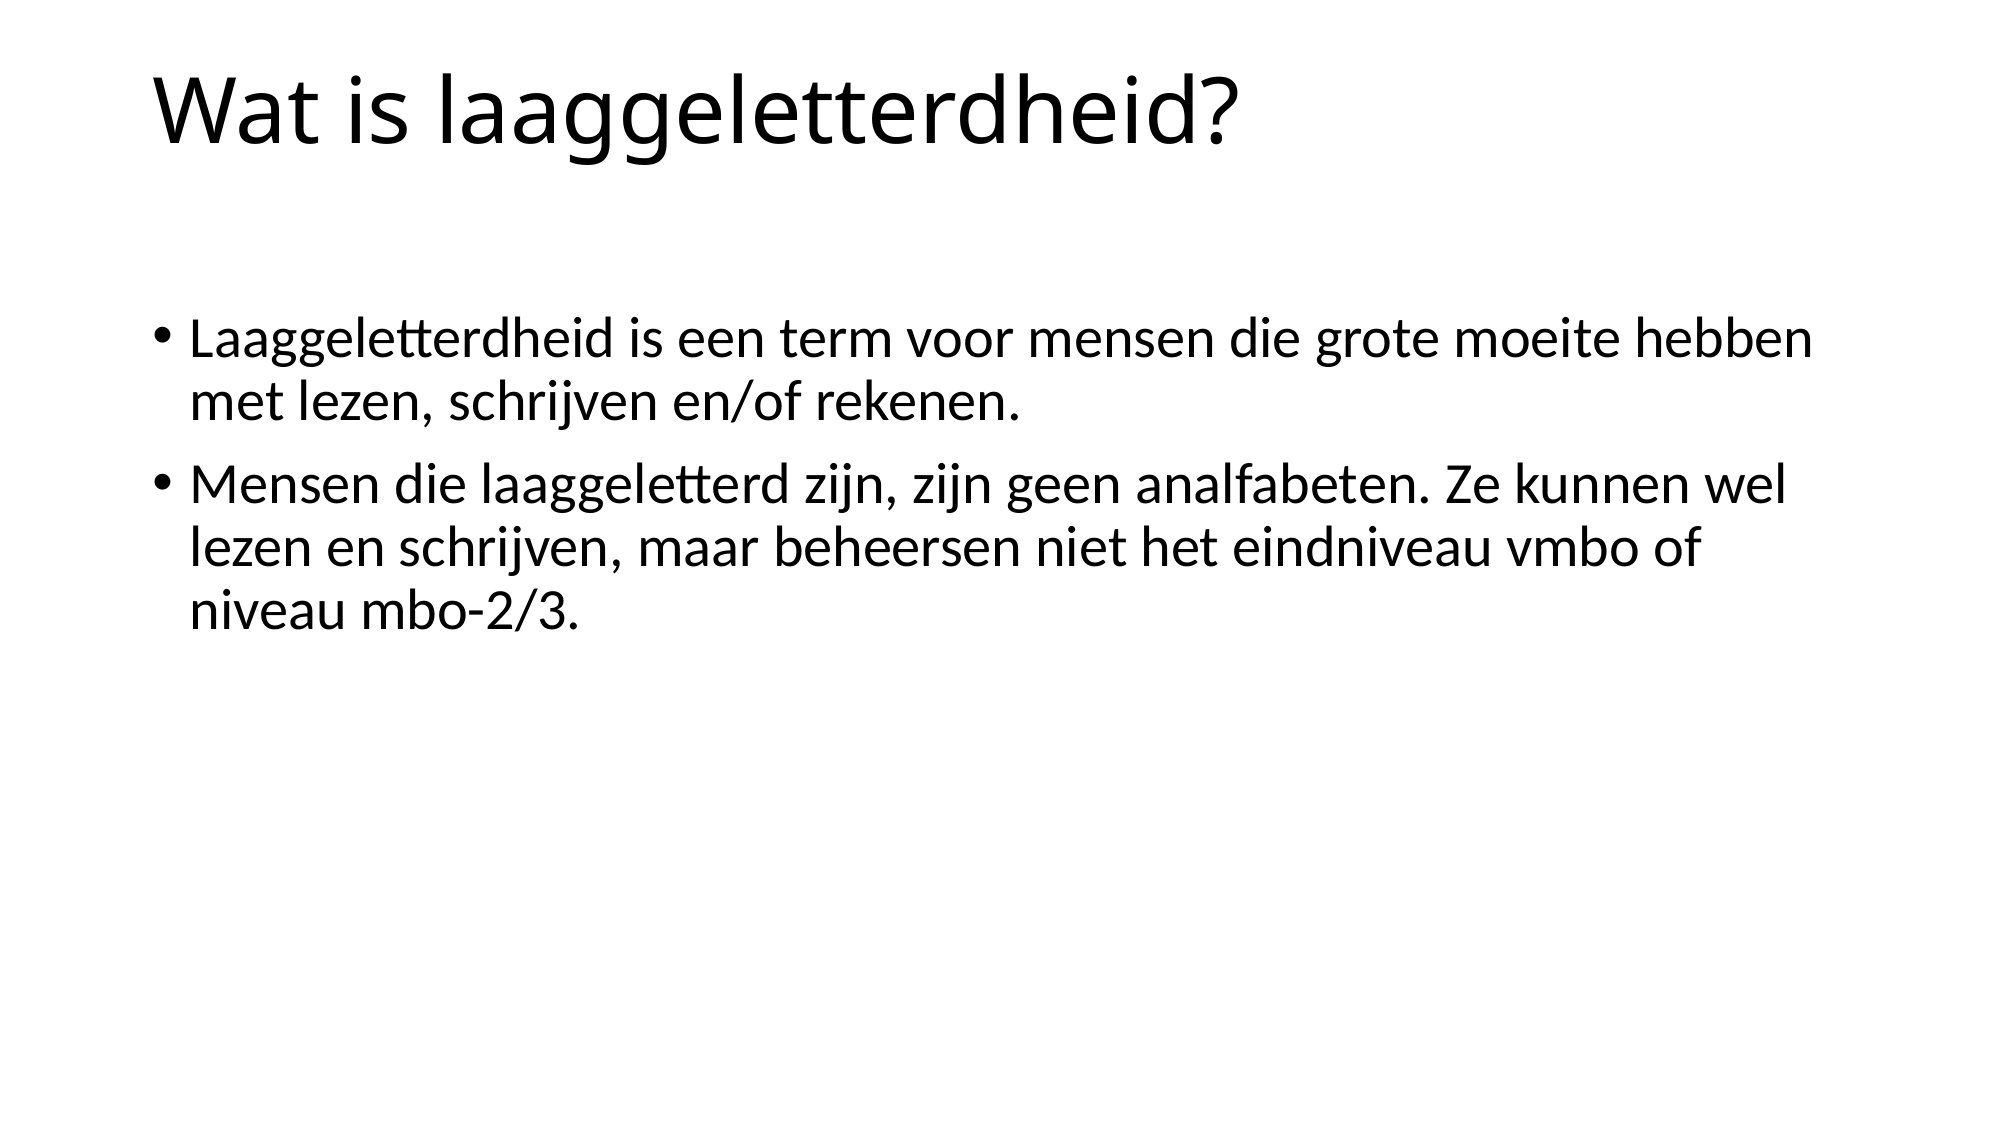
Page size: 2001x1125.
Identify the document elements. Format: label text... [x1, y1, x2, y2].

list Laaggeletterdheid is een term voor mensen die grote moeite hebben met lezen, schrijven en/of rekenen. Mensen die laaggeletterd zijn, zijn geen analfabeten. Ze kunnen wel lezen en schrijven, maar beheersen niet het eindniveau vmbo of niveau mbo-2/3. [137, 299, 1863, 1014]
title Wat is laaggeletterdheid? [137, 59, 1863, 278]
